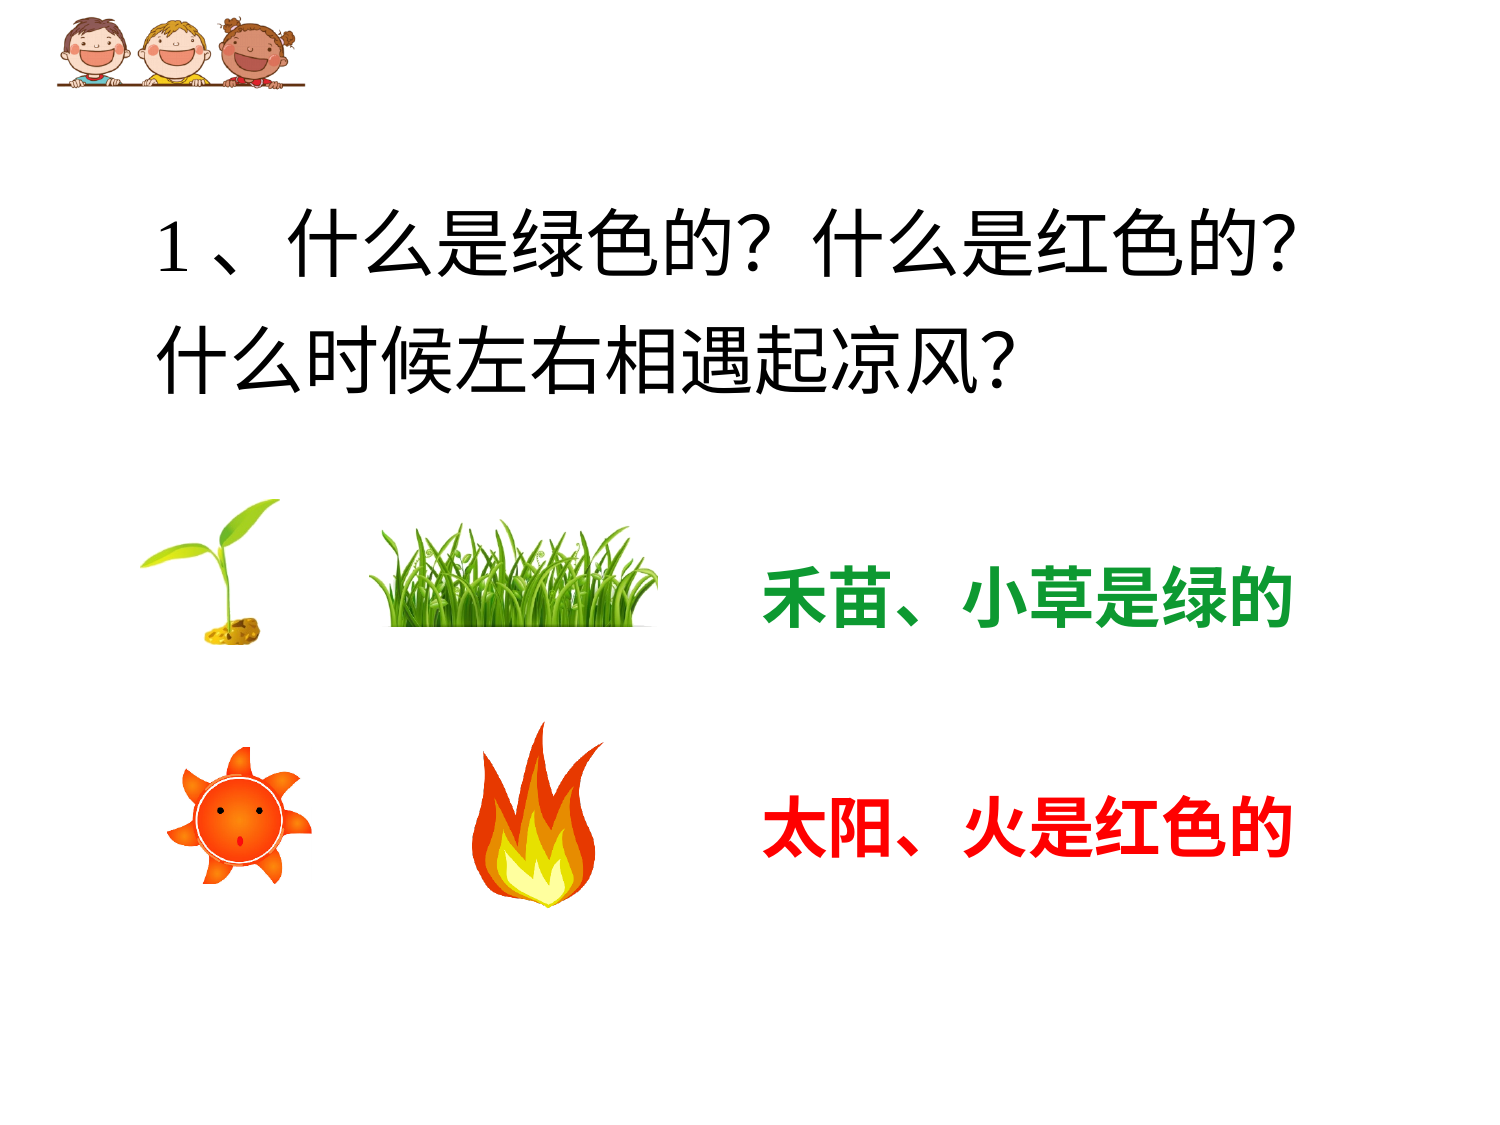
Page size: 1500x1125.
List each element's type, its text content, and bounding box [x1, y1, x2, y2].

picture [369, 517, 658, 628]
picture [54, 12, 312, 93]
text_box 禾苗、小草是绿的 [746, 548, 1323, 644]
text_box 太阳、火是红色的 [746, 778, 1335, 874]
picture [455, 703, 620, 928]
text_box 1、什么是绿色的？什么是红色的？什么时候左右相遇起凉风？ [140, 162, 1381, 411]
picture [167, 747, 312, 884]
picture [139, 499, 280, 645]
